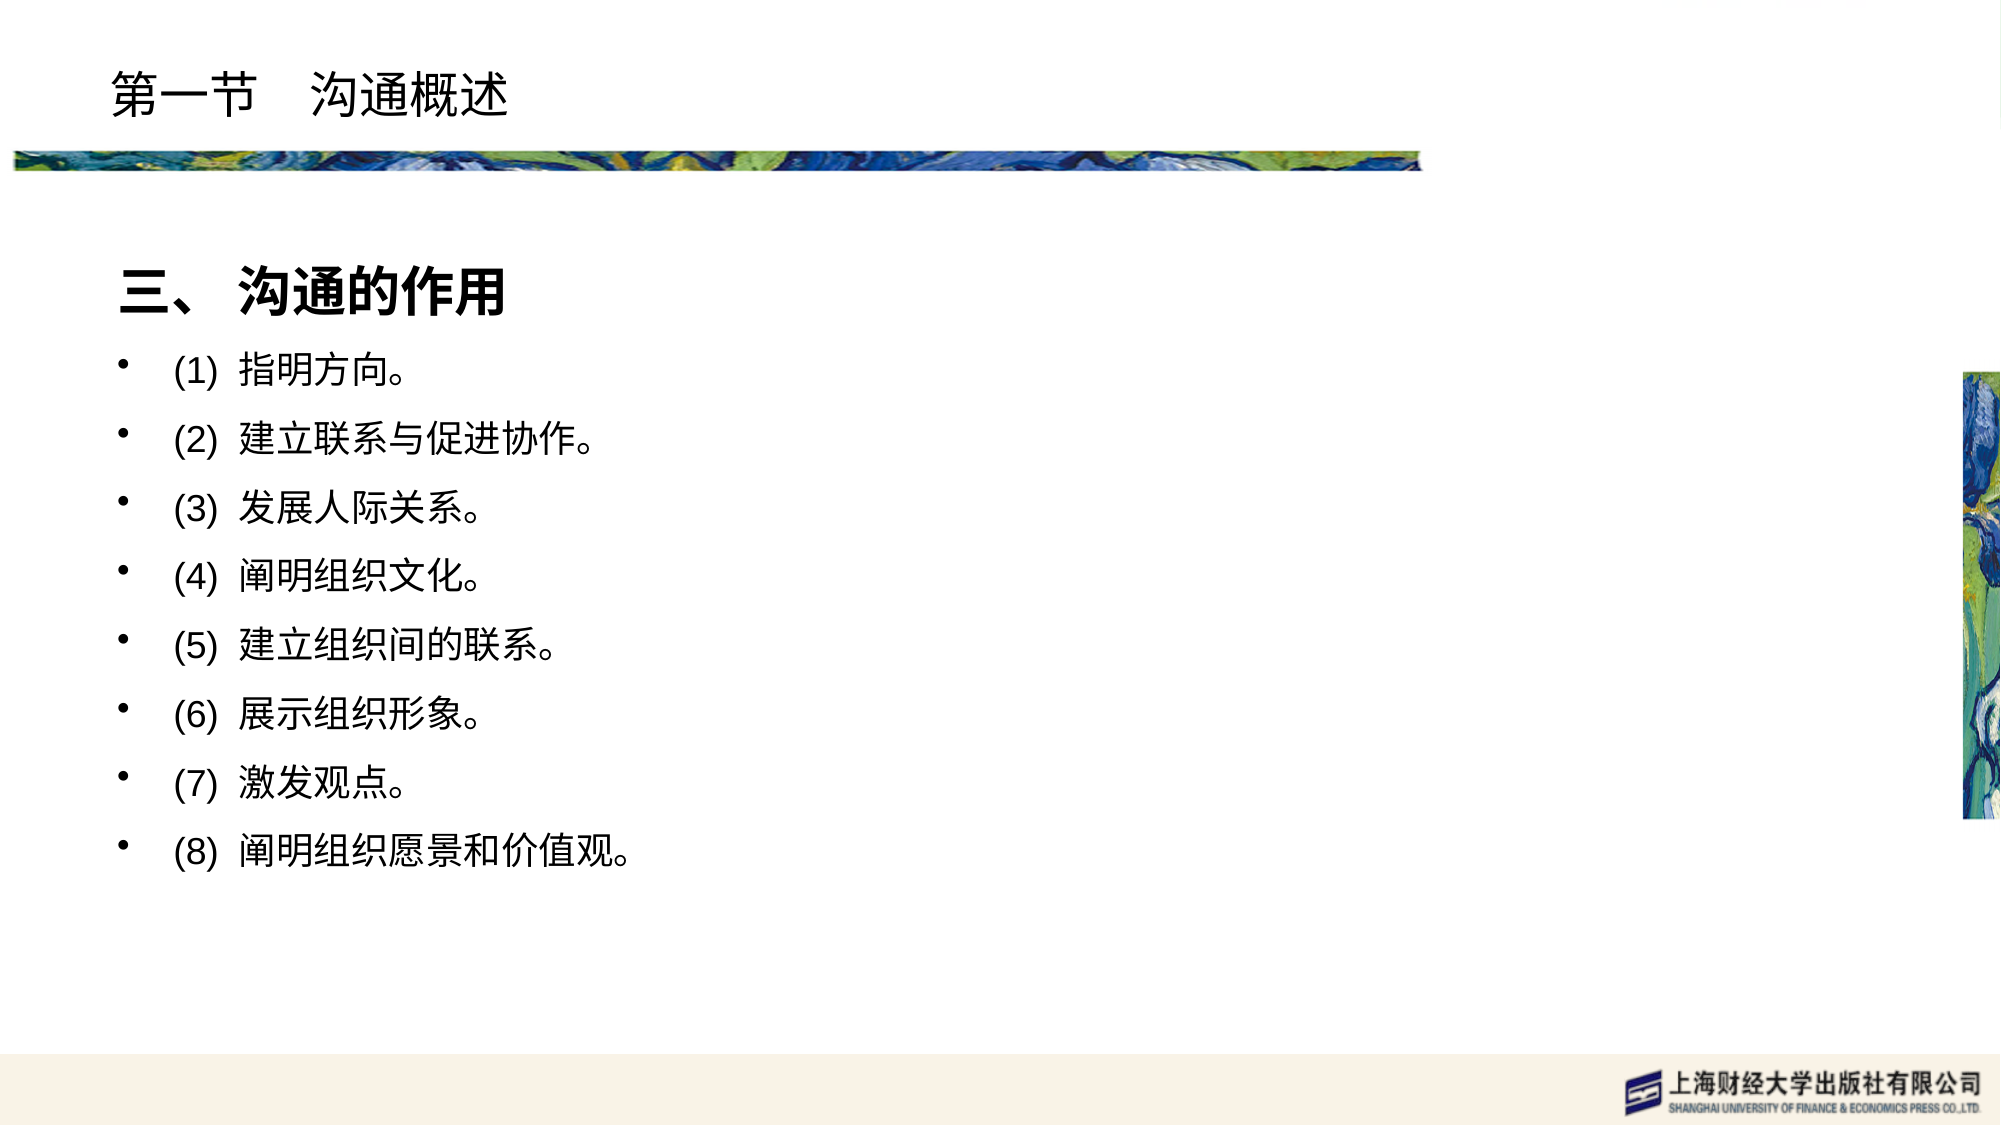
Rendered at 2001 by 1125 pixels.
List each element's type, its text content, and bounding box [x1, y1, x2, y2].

picture [0, 0, 2001, 1125]
list 三、 沟通的作用 (1) 指明方向。 (2) 建立联系与促进协作。 (3) 发展人际关系。 (4) 阐明组织文化。 (5) 建立组织间的联系。 (6) 展示组织形象。 (7) 激发观点。 (8) 阐明组织愿景和价值观。 [102, 233, 1898, 1032]
title 第一节 沟通概述 [94, 42, 1451, 146]
